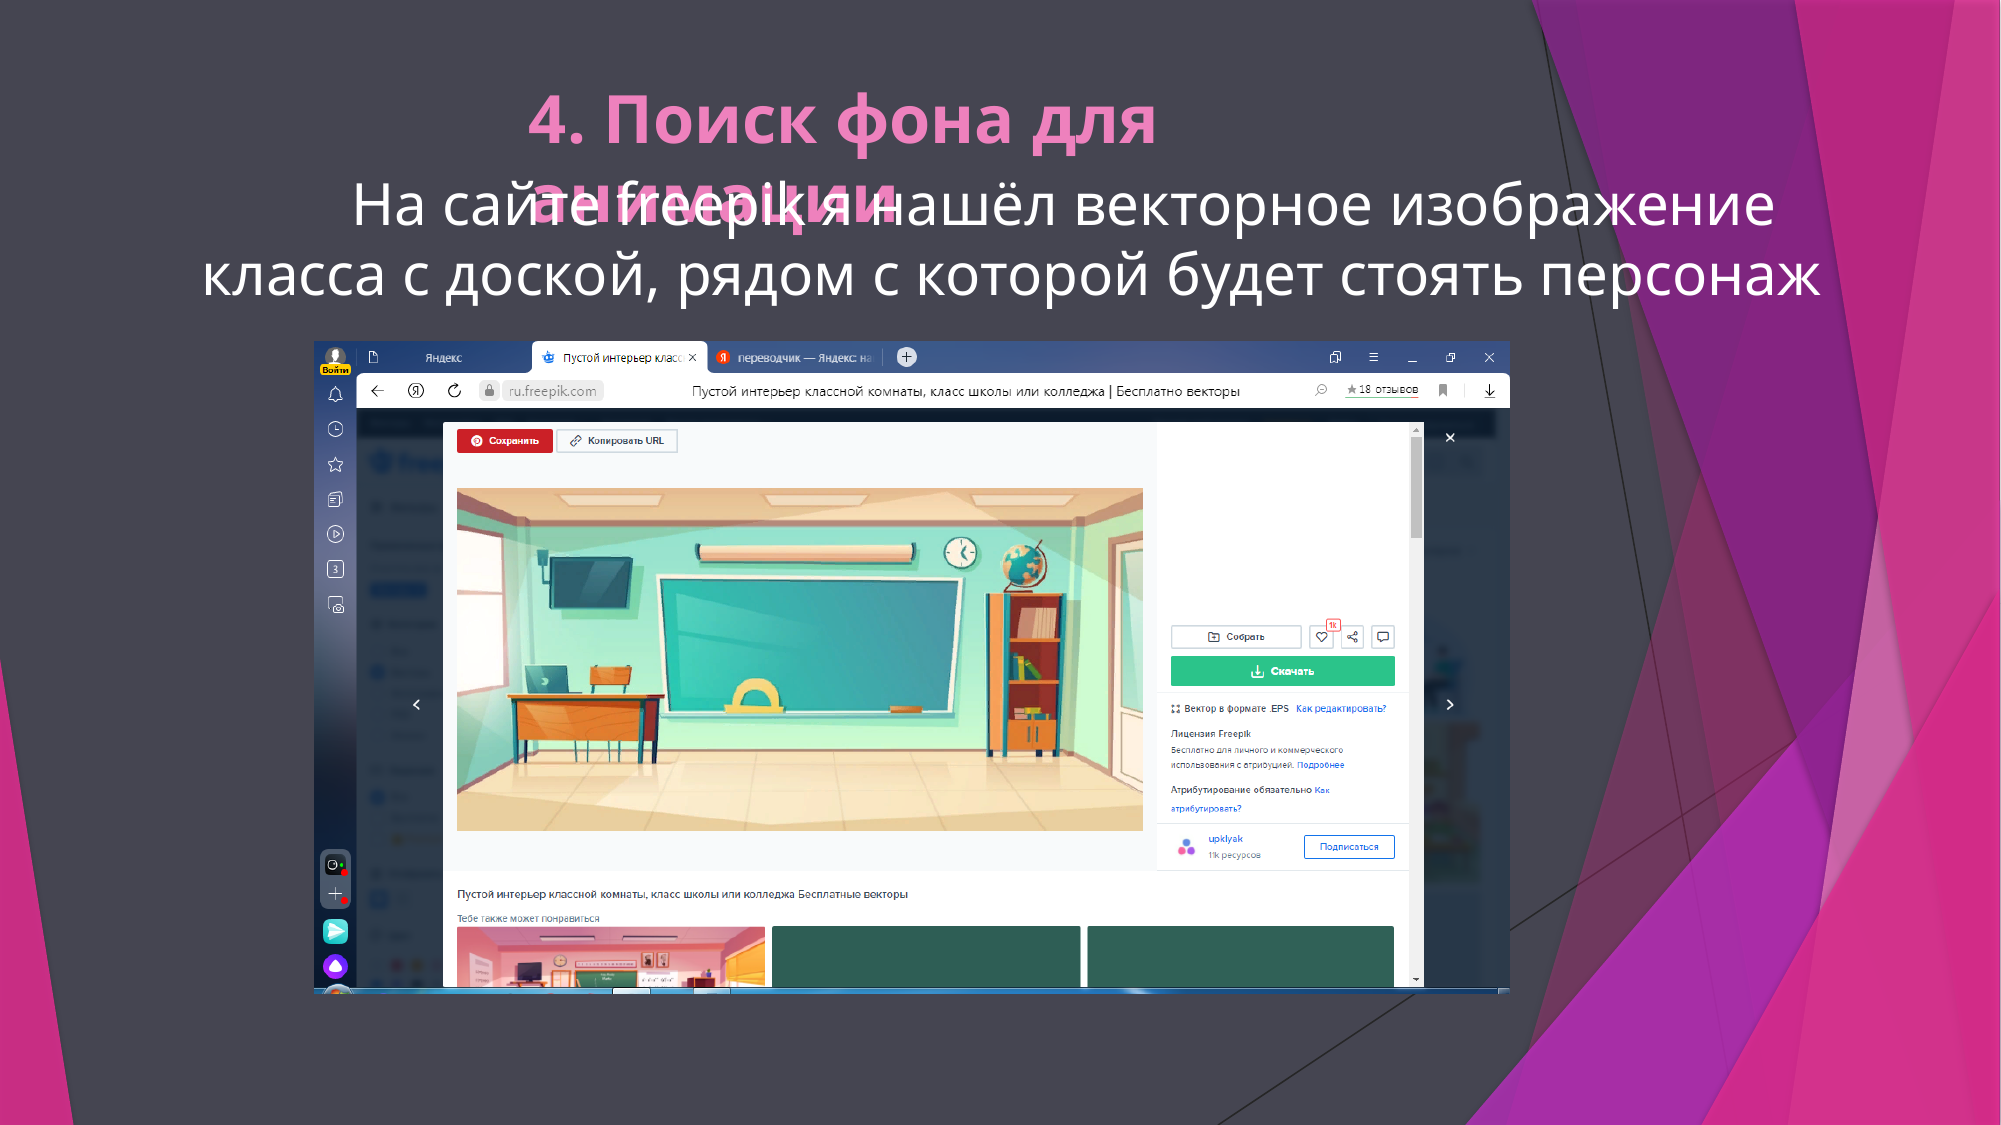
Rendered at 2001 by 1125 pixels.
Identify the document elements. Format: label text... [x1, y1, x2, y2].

picture [313, 340, 1510, 995]
text_box На сайте freepik я нашёл векторное изображение класса с доской, рядом с которой будет стоять персонаж [186, 159, 1875, 360]
text_box 4. Поиск фона для анимации [514, 68, 1548, 159]
